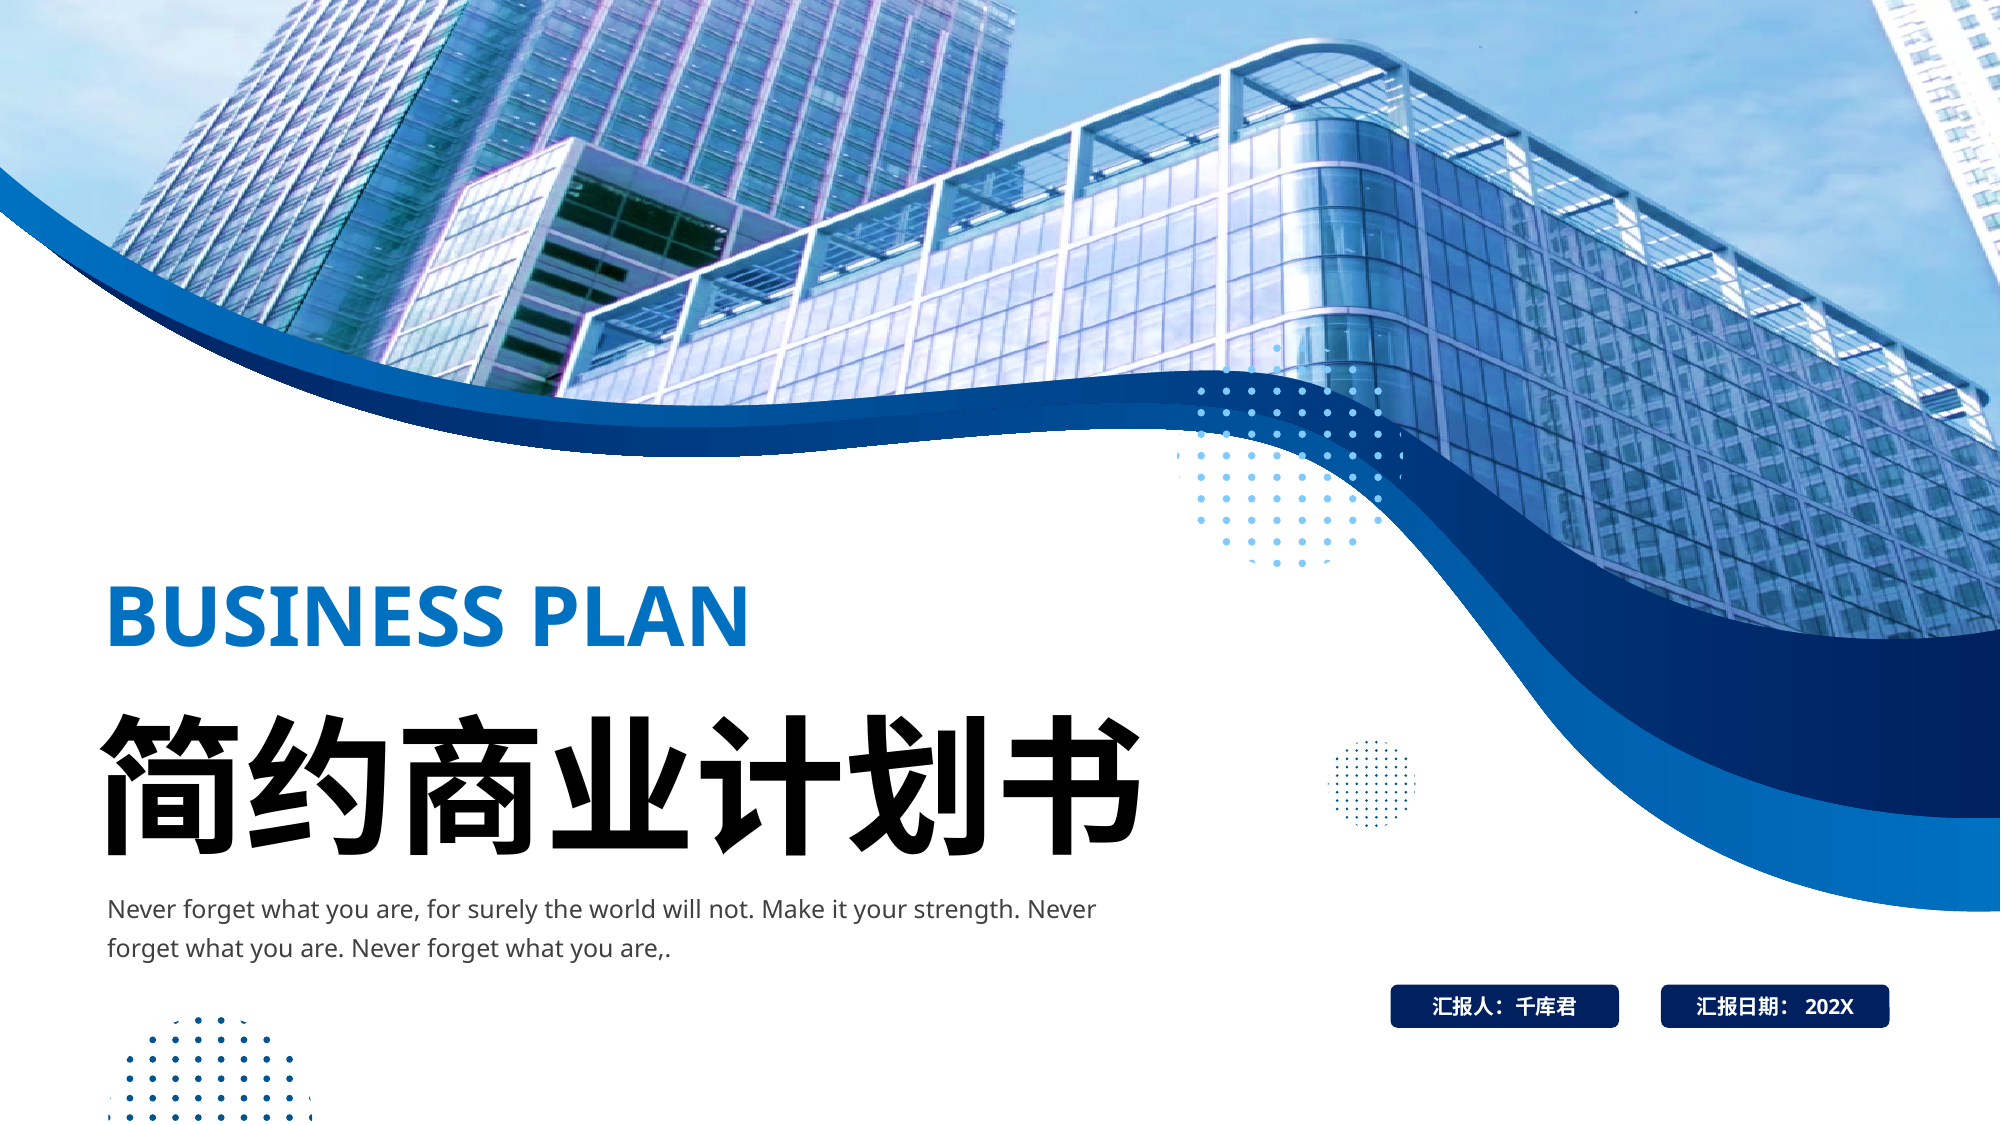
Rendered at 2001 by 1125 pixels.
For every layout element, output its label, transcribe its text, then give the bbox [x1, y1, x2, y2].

text_box [148, 1074, 158, 1084]
text_box [216, 1074, 226, 1084]
text_box [262, 1113, 272, 1123]
text_box [125, 1054, 135, 1064]
text_box [239, 1054, 249, 1064]
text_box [0, 0, 2000, 912]
text_box [262, 1035, 272, 1045]
text_box [239, 1035, 249, 1045]
text_box [262, 1093, 272, 1103]
text_box [148, 1113, 158, 1123]
text_box 汇报日期：202X [1659, 983, 1891, 1029]
text_box [262, 1054, 272, 1064]
text_box [148, 1054, 158, 1064]
text_box [216, 1113, 226, 1123]
text_box [107, 1113, 112, 1122]
text_box [171, 1054, 181, 1064]
text_box [193, 1054, 203, 1064]
text_box [285, 1093, 295, 1103]
text_box [170, 1019, 181, 1026]
text_box [193, 1113, 203, 1123]
text_box [285, 1054, 295, 1064]
text_box [171, 1093, 181, 1103]
text_box [239, 1093, 249, 1103]
text_box [238, 1018, 248, 1026]
text_box 汇报人：千库君 [1389, 983, 1621, 1029]
text_box [239, 1074, 249, 1084]
text_box [216, 1035, 226, 1045]
text_box [193, 1093, 203, 1103]
text_box [285, 1113, 295, 1123]
text_box [125, 1074, 135, 1084]
text_box [171, 1074, 181, 1084]
text_box [125, 1113, 135, 1123]
text_box [216, 1054, 226, 1064]
text_box [285, 1074, 295, 1084]
text_box [216, 1093, 226, 1103]
text_box [193, 1074, 203, 1084]
text_box [171, 1035, 181, 1045]
text_box [193, 1015, 203, 1026]
text_box Never forget what you are, for surely the world will not. Make it your strength. Never forget what you are. Never forget what you are,. [92, 912, 1178, 971]
text_box [216, 1015, 226, 1026]
text_box [171, 1113, 181, 1123]
text_box [307, 1113, 314, 1123]
text_box [148, 1035, 158, 1045]
text_box [307, 1092, 312, 1104]
text_box [262, 1074, 272, 1084]
text_box [148, 1093, 158, 1103]
text_box [193, 1035, 203, 1045]
text_box [239, 1113, 249, 1123]
text_box [125, 1093, 135, 1103]
